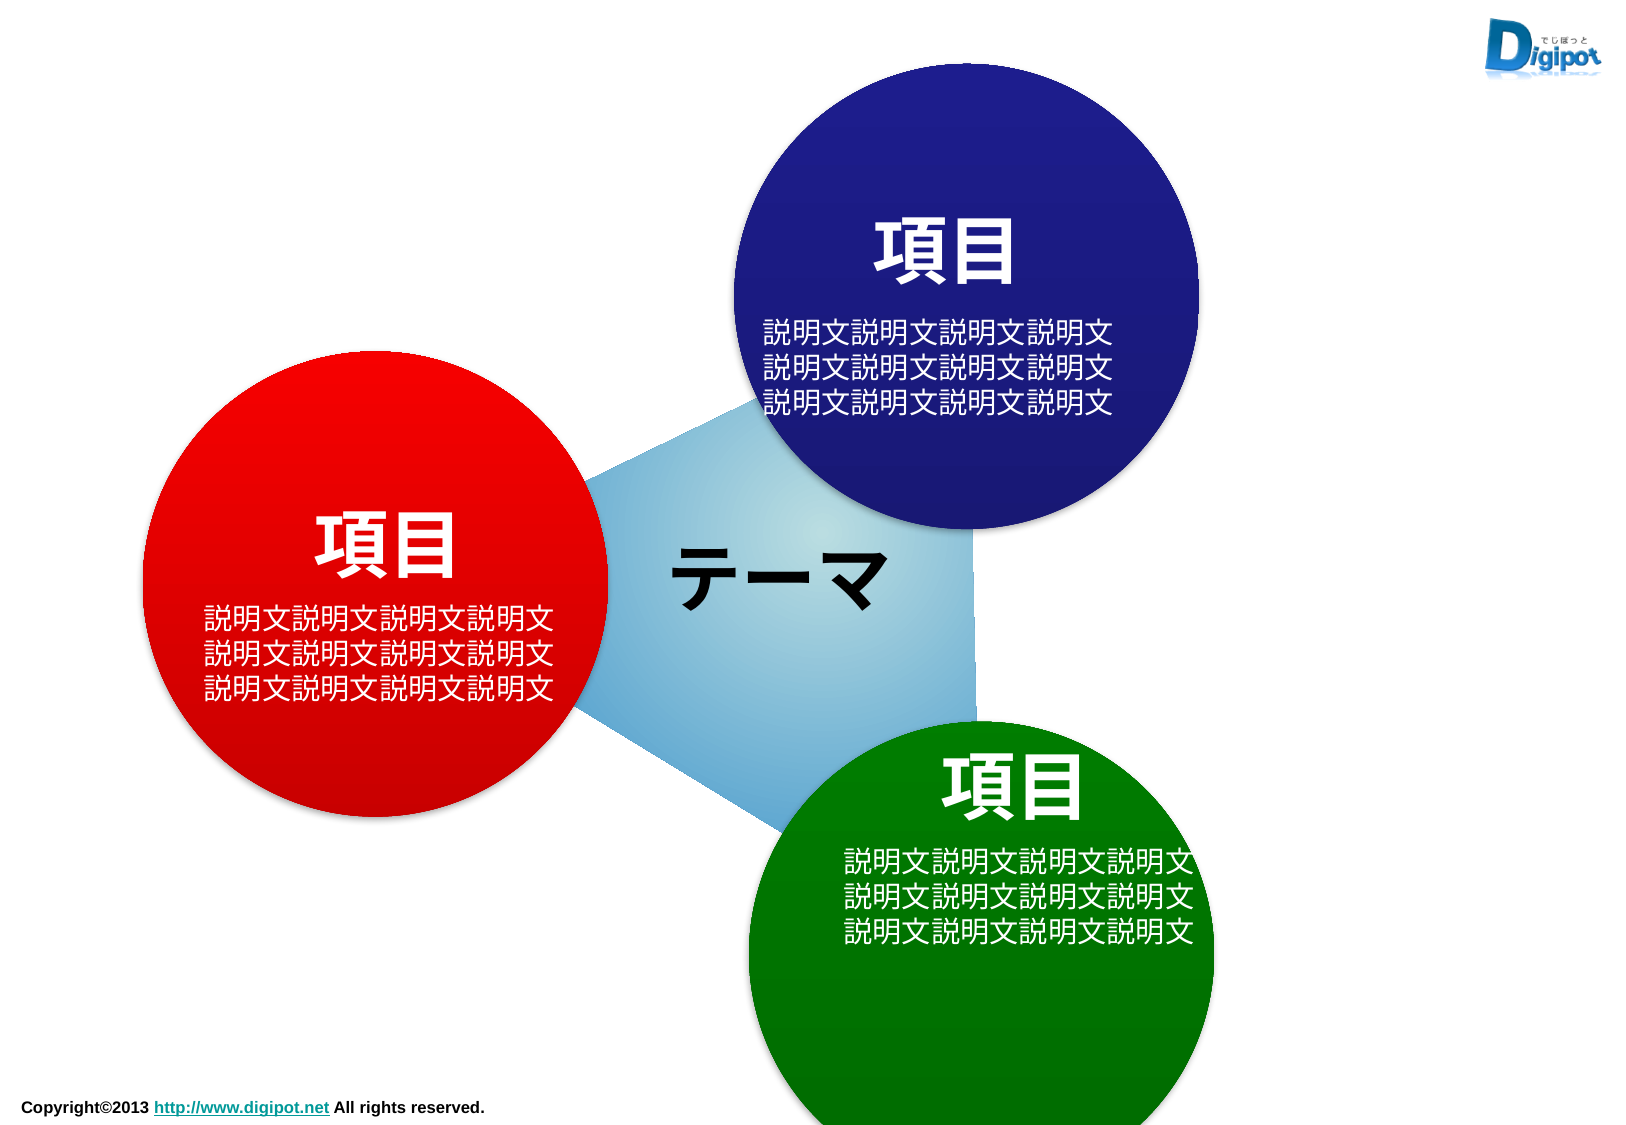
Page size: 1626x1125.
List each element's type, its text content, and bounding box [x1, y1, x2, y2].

picture [1485, 18, 1602, 82]
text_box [234, 23, 1411, 1043]
text_box 説明文説明文説明文説明文説明文説明文説明文説明文説明文説明文説明文説明文 [188, 593, 229, 713]
